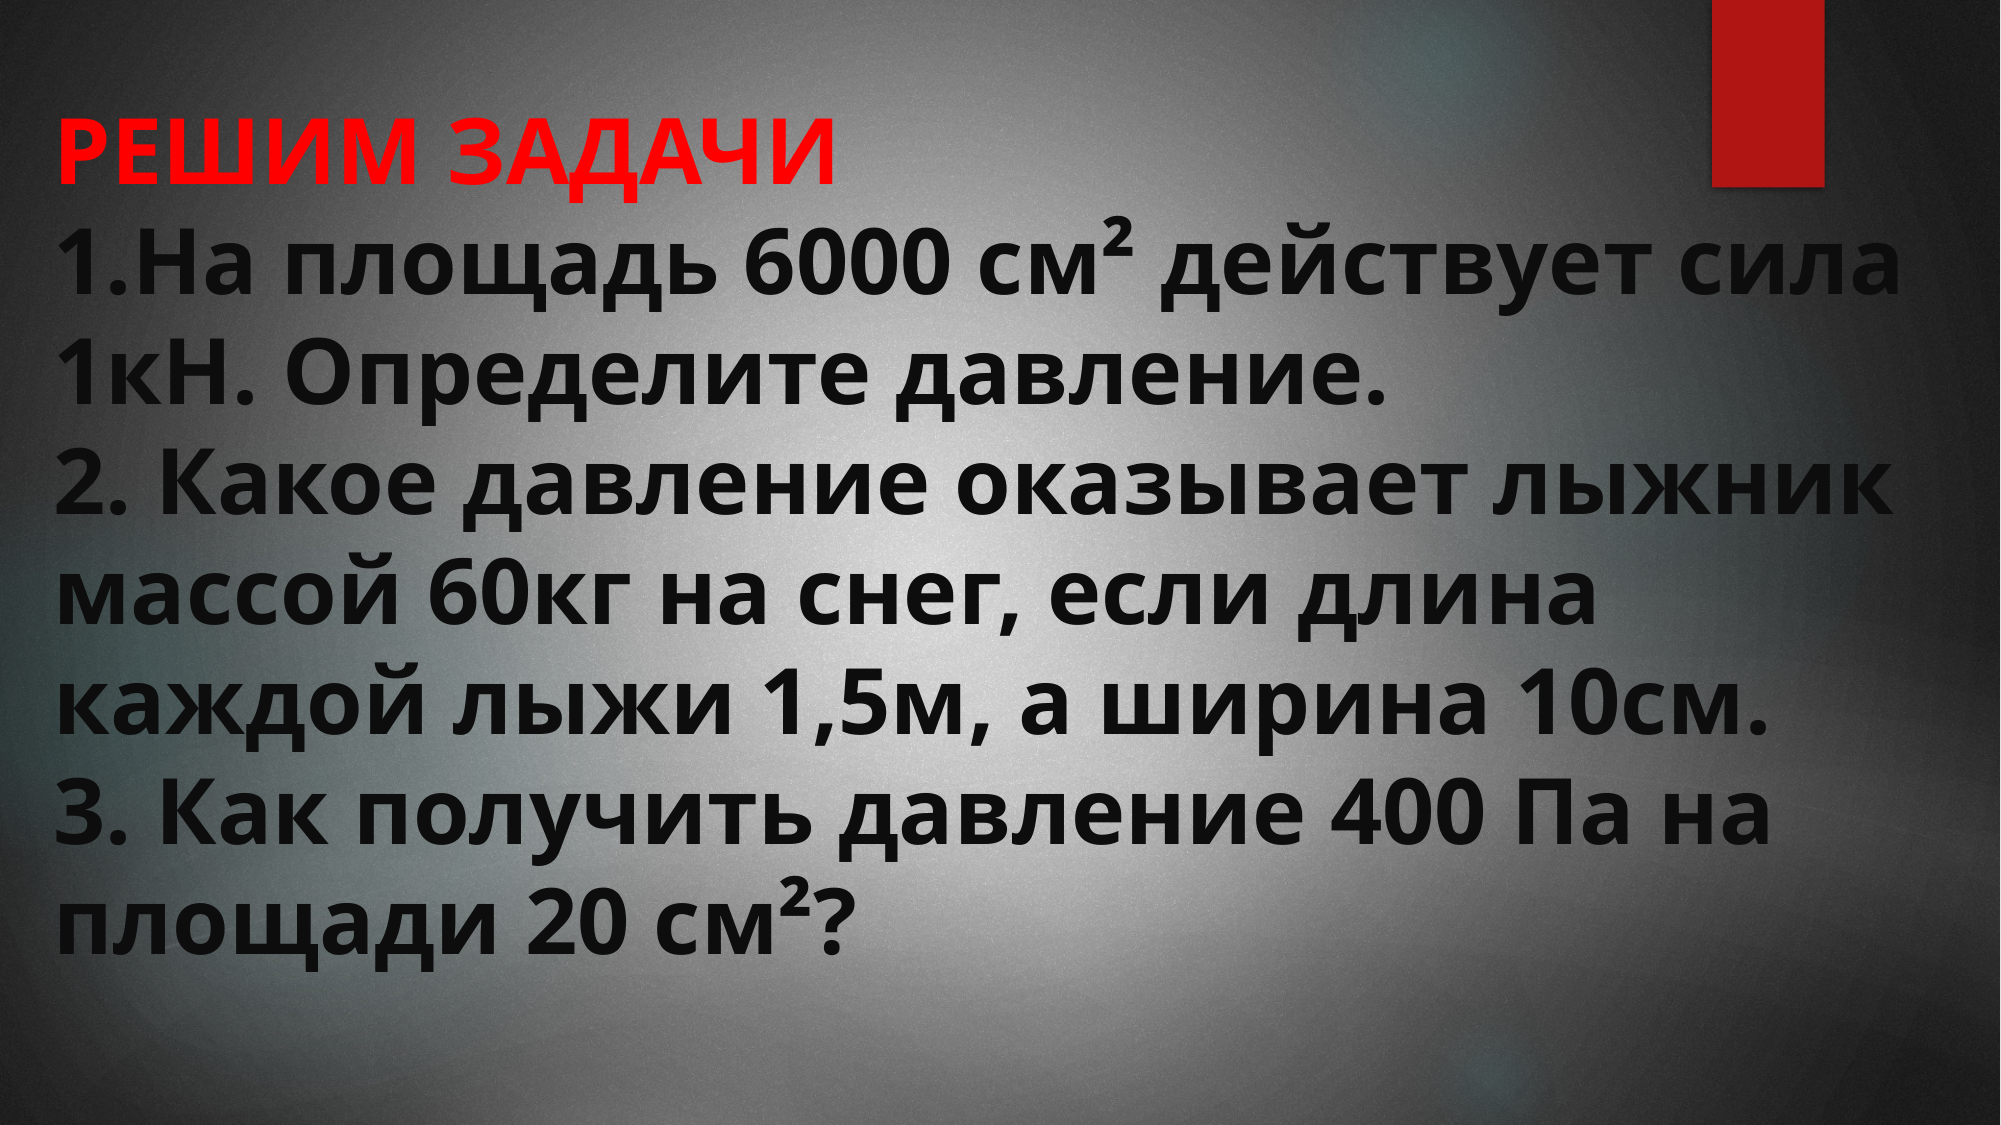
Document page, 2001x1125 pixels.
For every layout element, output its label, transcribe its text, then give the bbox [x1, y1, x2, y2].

picture [0, 0, 2001, 1125]
text_box РЕШИМ ЗАДАЧИ 1.На площадь 6000 см² действует сила 1кН. Определите давление. 2. Какое давление оказывает лыжник массой 60кг на снег, если дли­на каждой лыжи 1,5м, а ширина 10см. 3. Как получить давление 400 Па на площади 20 см²? [38, 85, 1953, 980]
